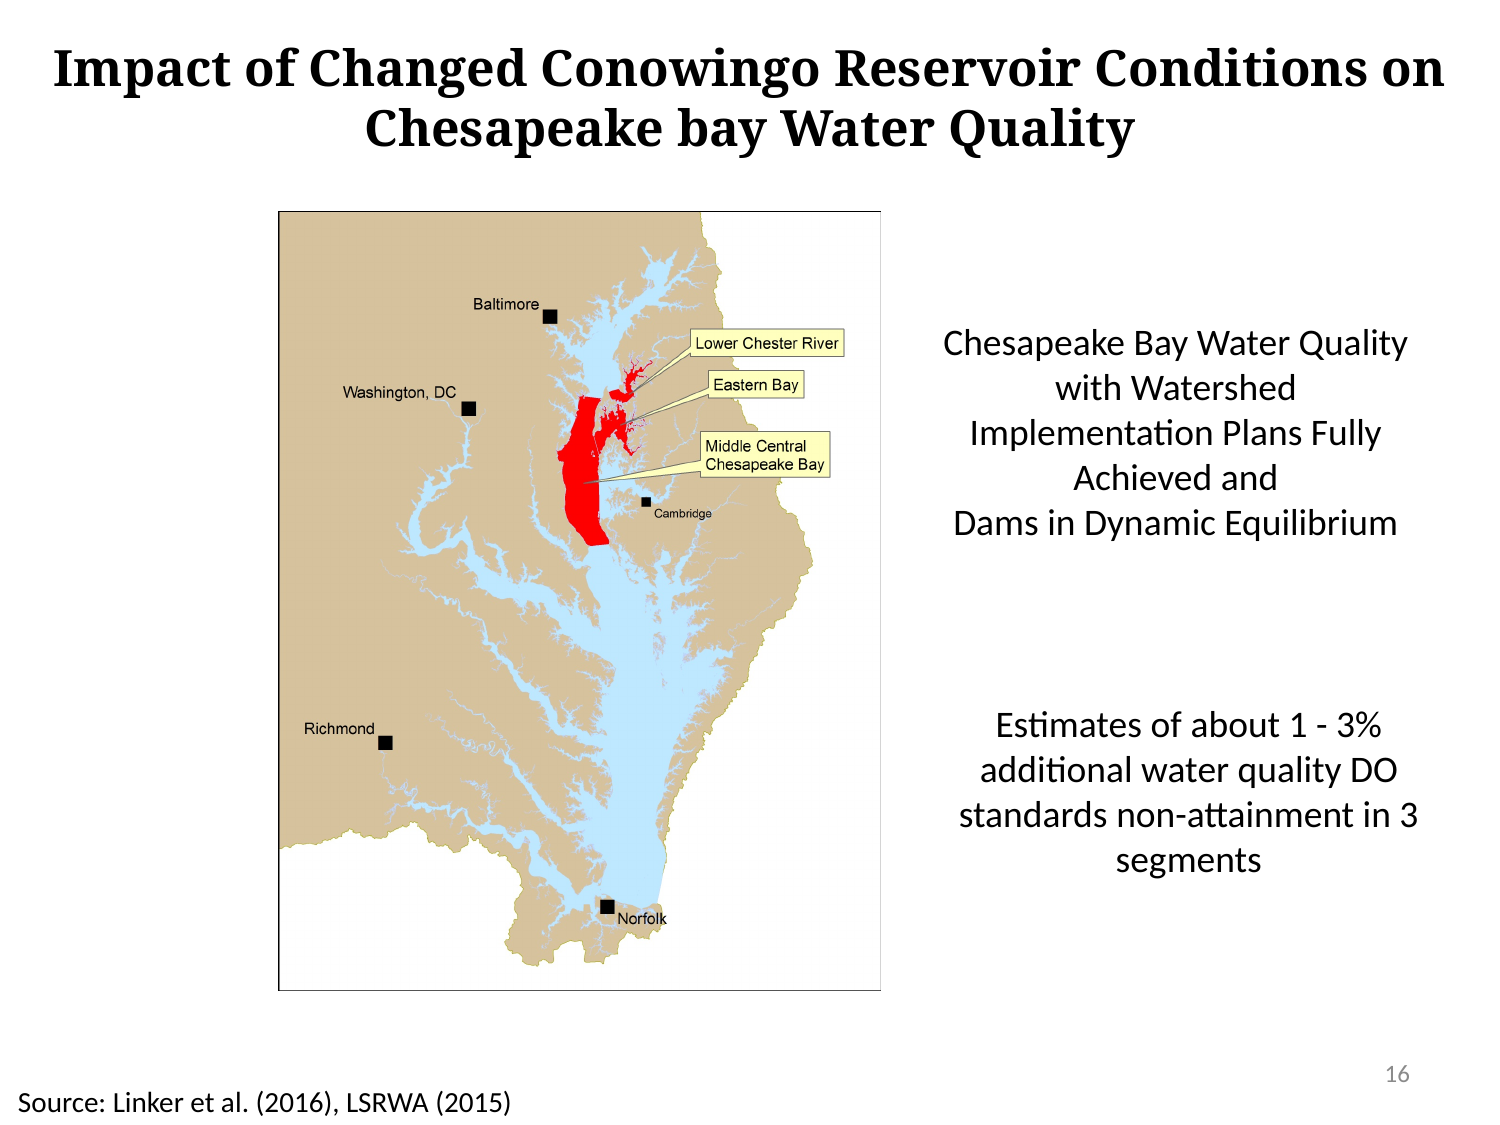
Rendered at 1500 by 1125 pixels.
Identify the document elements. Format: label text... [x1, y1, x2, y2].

text_box Estimates of about 1 - 3% additional water quality DO standards non-attainment in 3 segments [921, 692, 1456, 888]
slide_number 16 [1074, 1042, 1425, 1103]
text_box Chesapeake Bay Water Quality with Watershed Implementation Plans Fully Achieved and Dams in Dynamic Equilibrium [924, 310, 1428, 550]
text_box Source: Linker et al. (2016), LSRWA (2015) [3, 1075, 528, 1125]
picture [277, 211, 881, 991]
title Impact of Changed Conowingo Reservoir Conditions on Chesapeake bay Water Quality [0, 2, 1500, 190]
